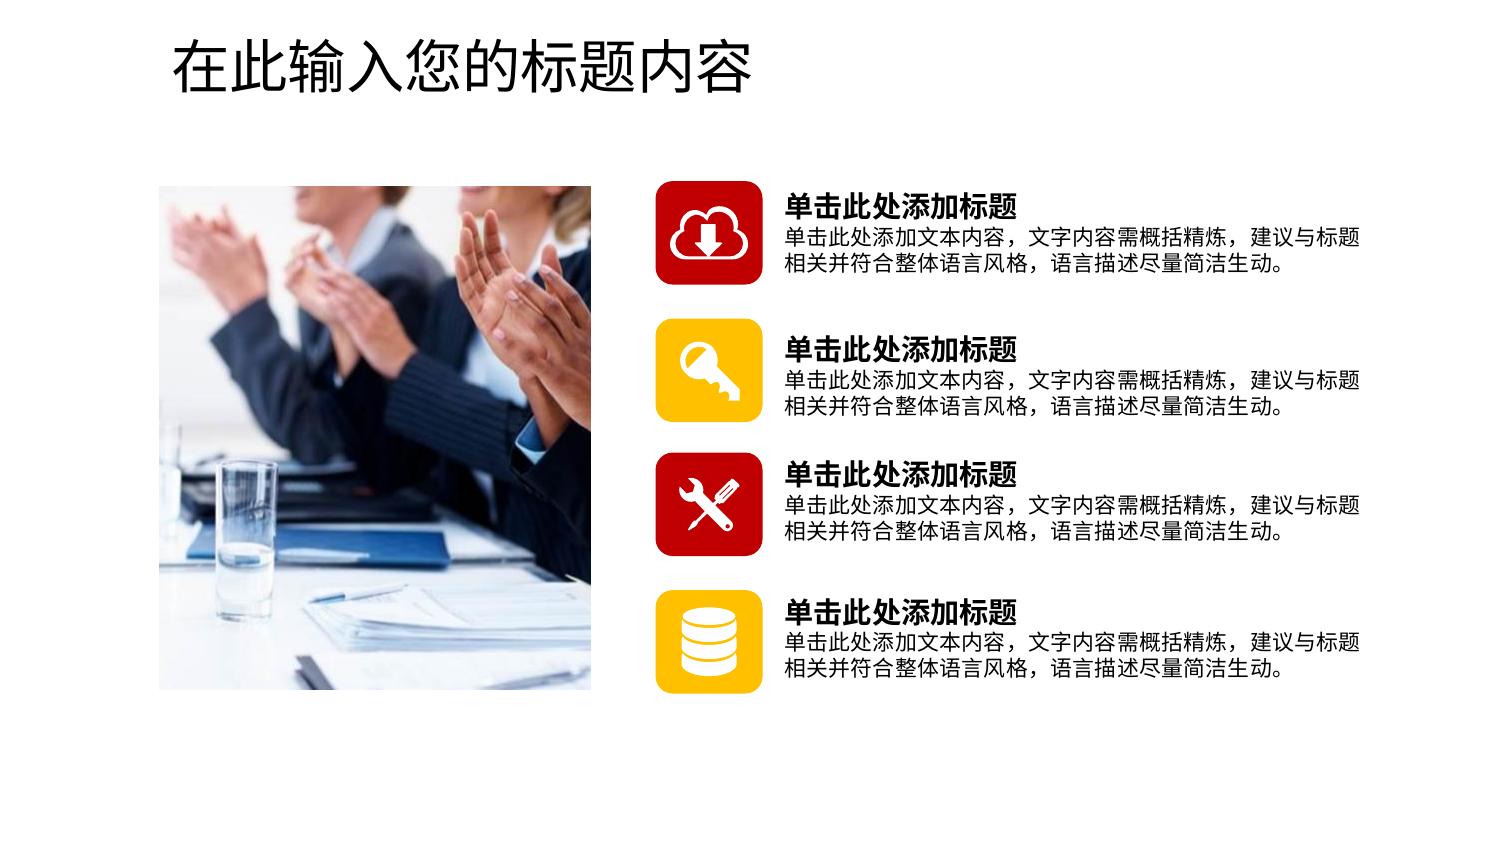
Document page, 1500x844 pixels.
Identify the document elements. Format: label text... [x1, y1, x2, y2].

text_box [655, 318, 1389, 428]
picture [159, 186, 591, 691]
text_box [655, 180, 1389, 285]
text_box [655, 586, 1389, 694]
text_box 在此输入您的标题内容 [156, 22, 793, 108]
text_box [655, 448, 1389, 557]
